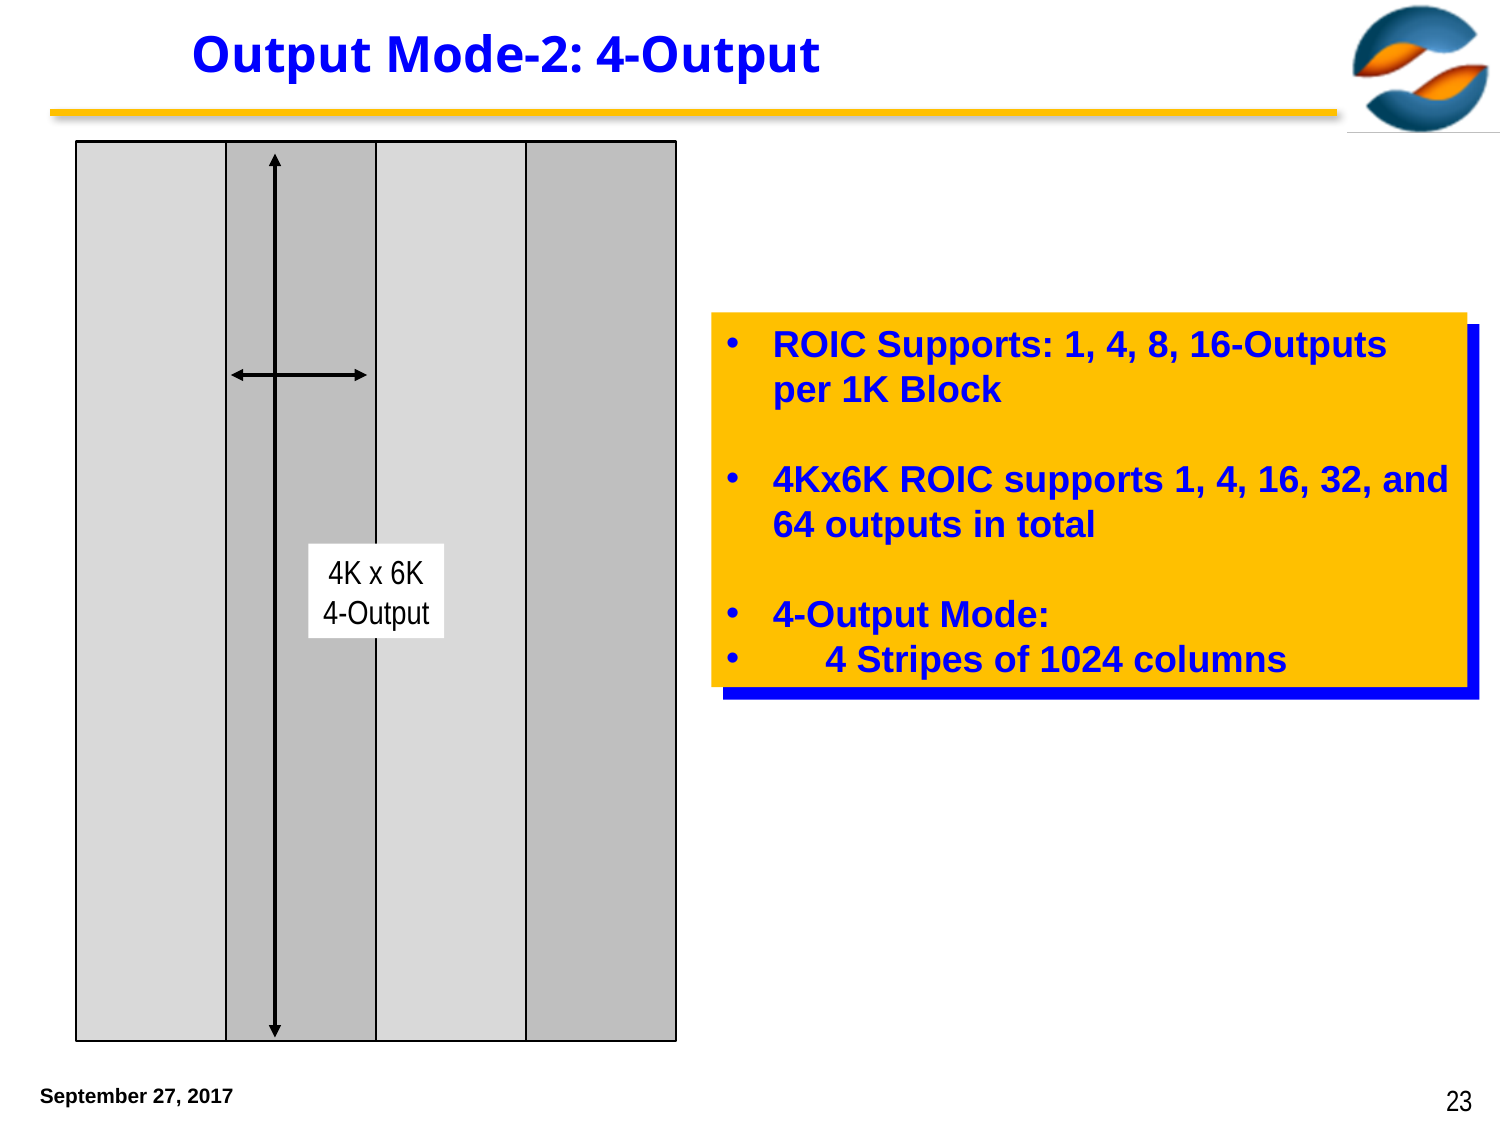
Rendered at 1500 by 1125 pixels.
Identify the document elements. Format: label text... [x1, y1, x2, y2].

title Output Mode-2: 4-Output [0, 0, 1499, 106]
slide_number 23 [1412, 1074, 1488, 1125]
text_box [75, 141, 677, 1042]
text_box ROIC Supports: 1, 4, 8, 16-Outputs per 1K Block 4Kx6K ROIC supports 1, 4, 16, 32, and 64 outputs in total 4-Output Mode: 4 Stripes of 1024 columns [711, 312, 1468, 688]
picture [1347, 0, 1500, 138]
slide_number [24, 1074, 250, 1113]
